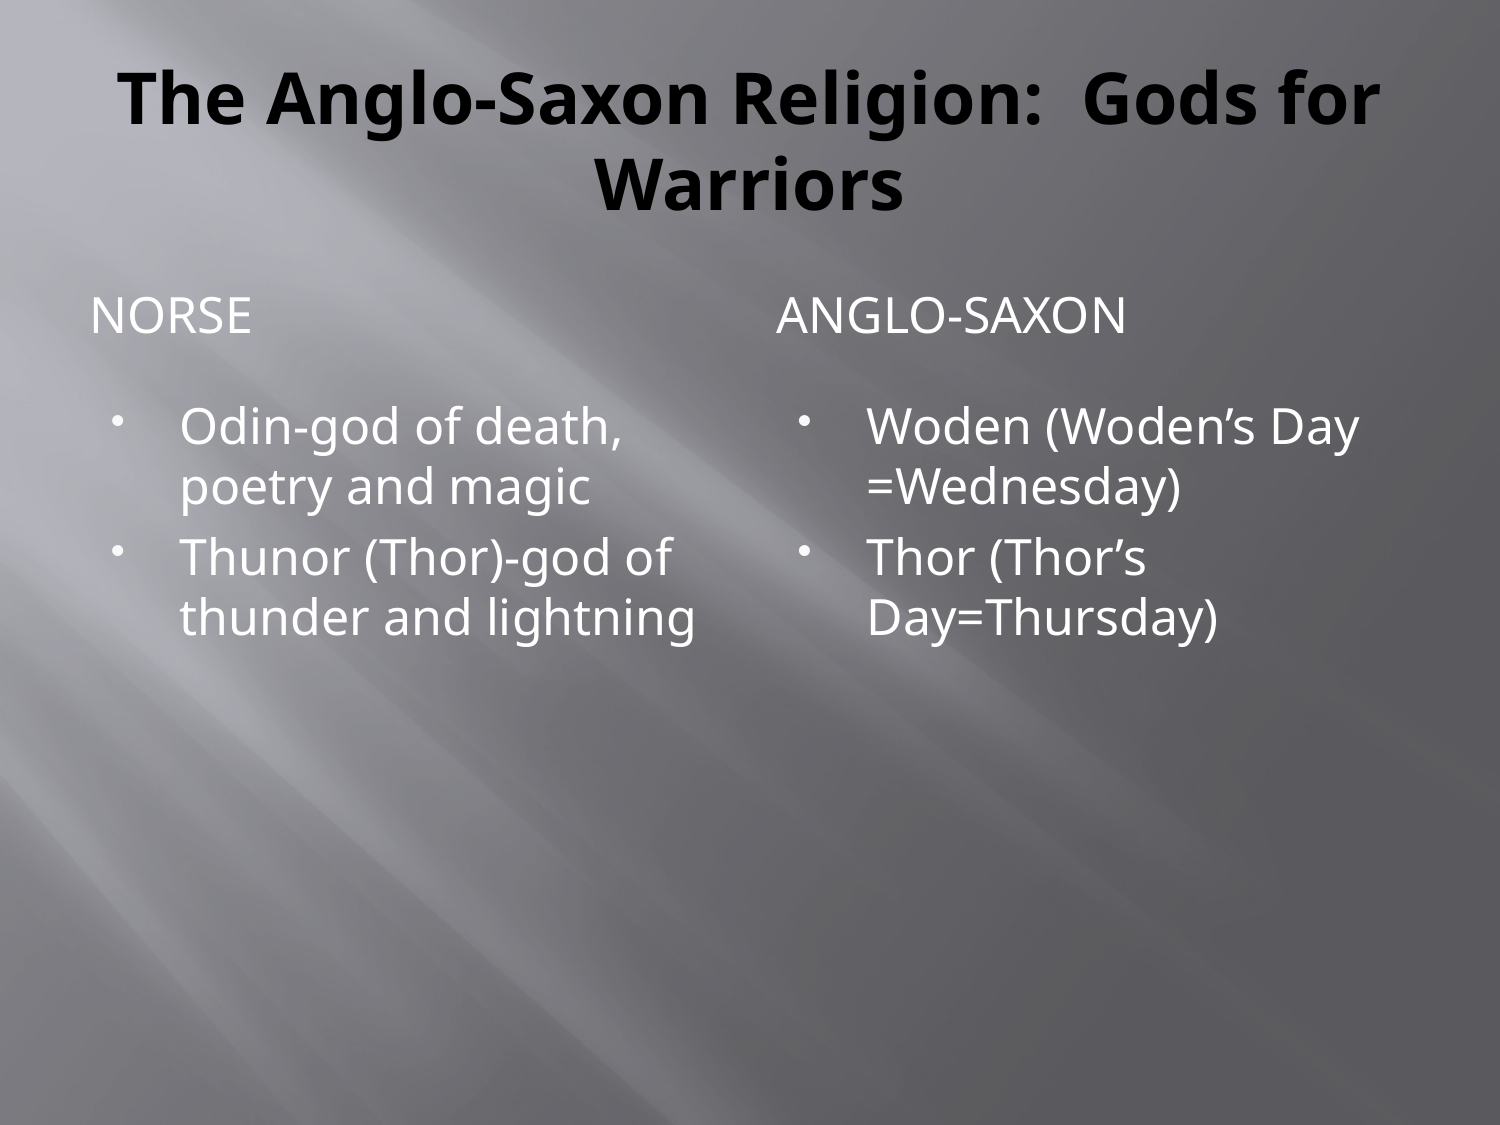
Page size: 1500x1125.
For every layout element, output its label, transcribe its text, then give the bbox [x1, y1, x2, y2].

list Woden (Woden’s Day =Wednesday) Thor (Thor’s Day=Thursday) [761, 387, 1425, 1005]
list ANGLO-sAXON [761, 251, 1425, 375]
list Norse [75, 251, 738, 375]
title The Anglo-Saxon Religion: Gods for Warriors [75, 44, 1425, 233]
list Odin-god of death, poetry and magic Thunor (Thor)-god of thunder and lightning [75, 387, 738, 1005]
